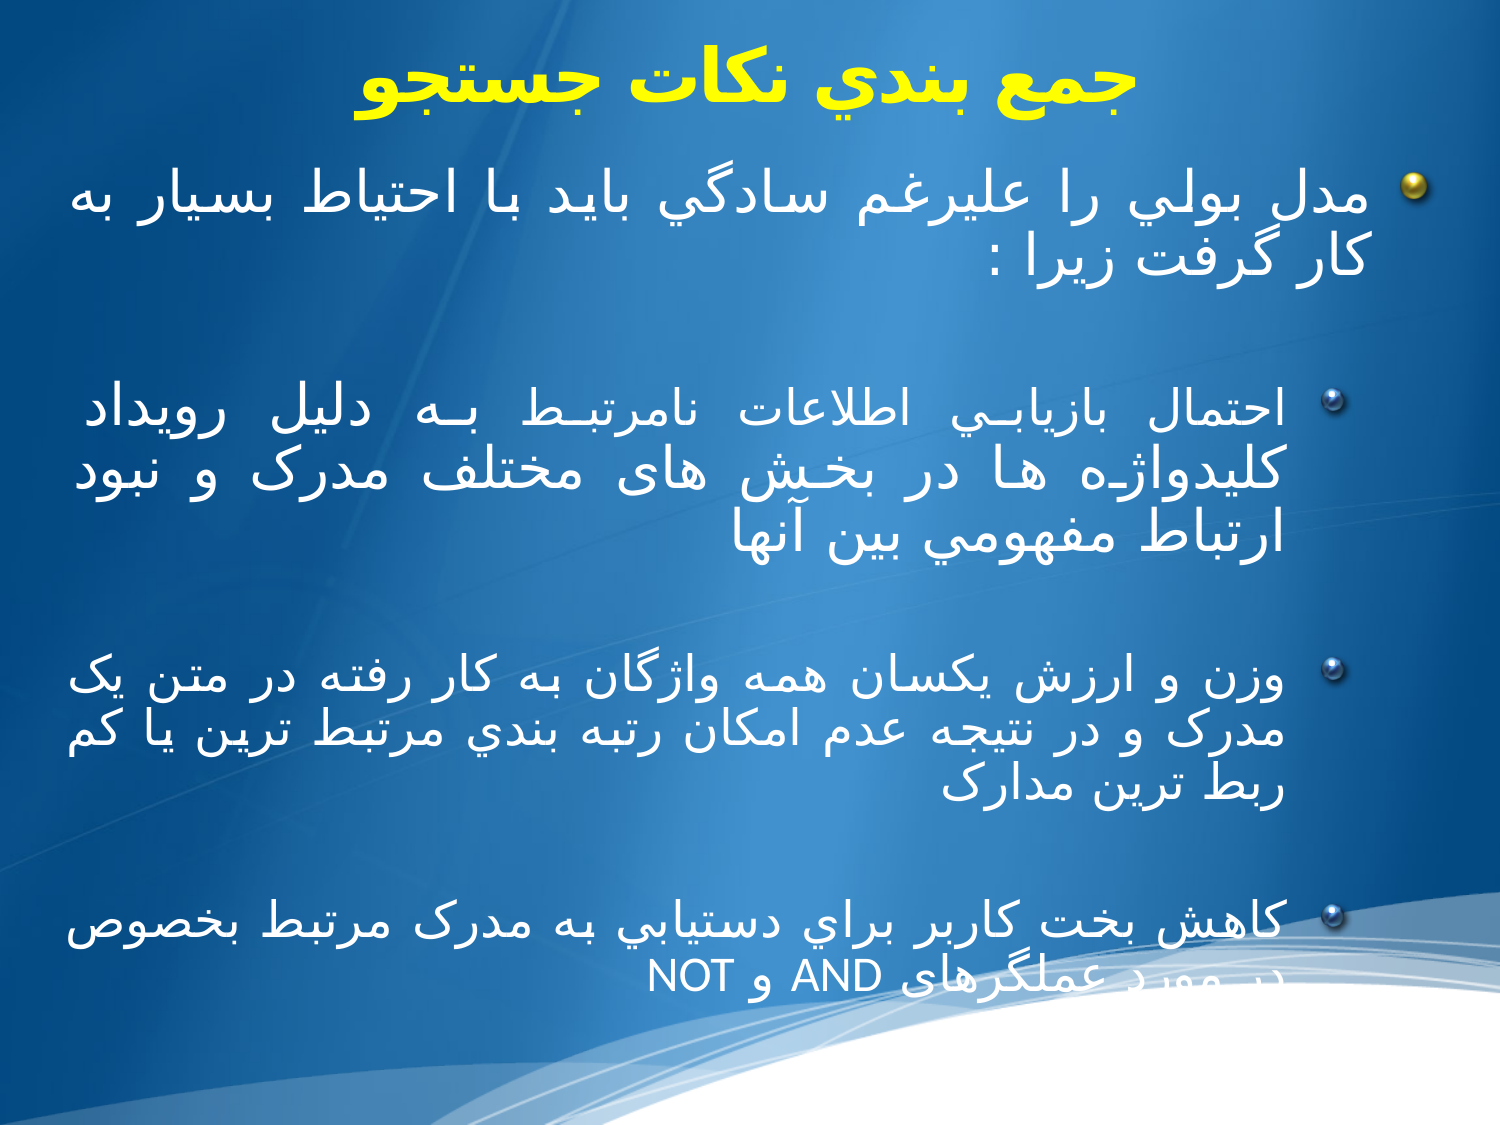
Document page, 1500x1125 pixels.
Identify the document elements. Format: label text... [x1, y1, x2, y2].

title جمع بندي نکات جستجو [62, 37, 1438, 147]
picture [0, 0, 1500, 1125]
list مدل بولي را عليرغم سادگي بايد با احتياط بسيار به کار گرفت زيرا : احتمال بازيابي اطلاعات نامرتبط به دلیل رویداد کليدواژه ها در بخش های مختلف مدرک و نبود ارتباط مفهومي بین آنها وزن و ارزش یکسان همه واژگان به کار رفته در متن يک مدرک و در نتیجه عدم امکان رتبه بندي مرتبط ترين يا کم ربط ترين مدارک کاهش بخت کاربر براي دستيابي به مدرک مرتبط بخصوص در مورد عملگرهای AND و NOT [62, 162, 1438, 400]
